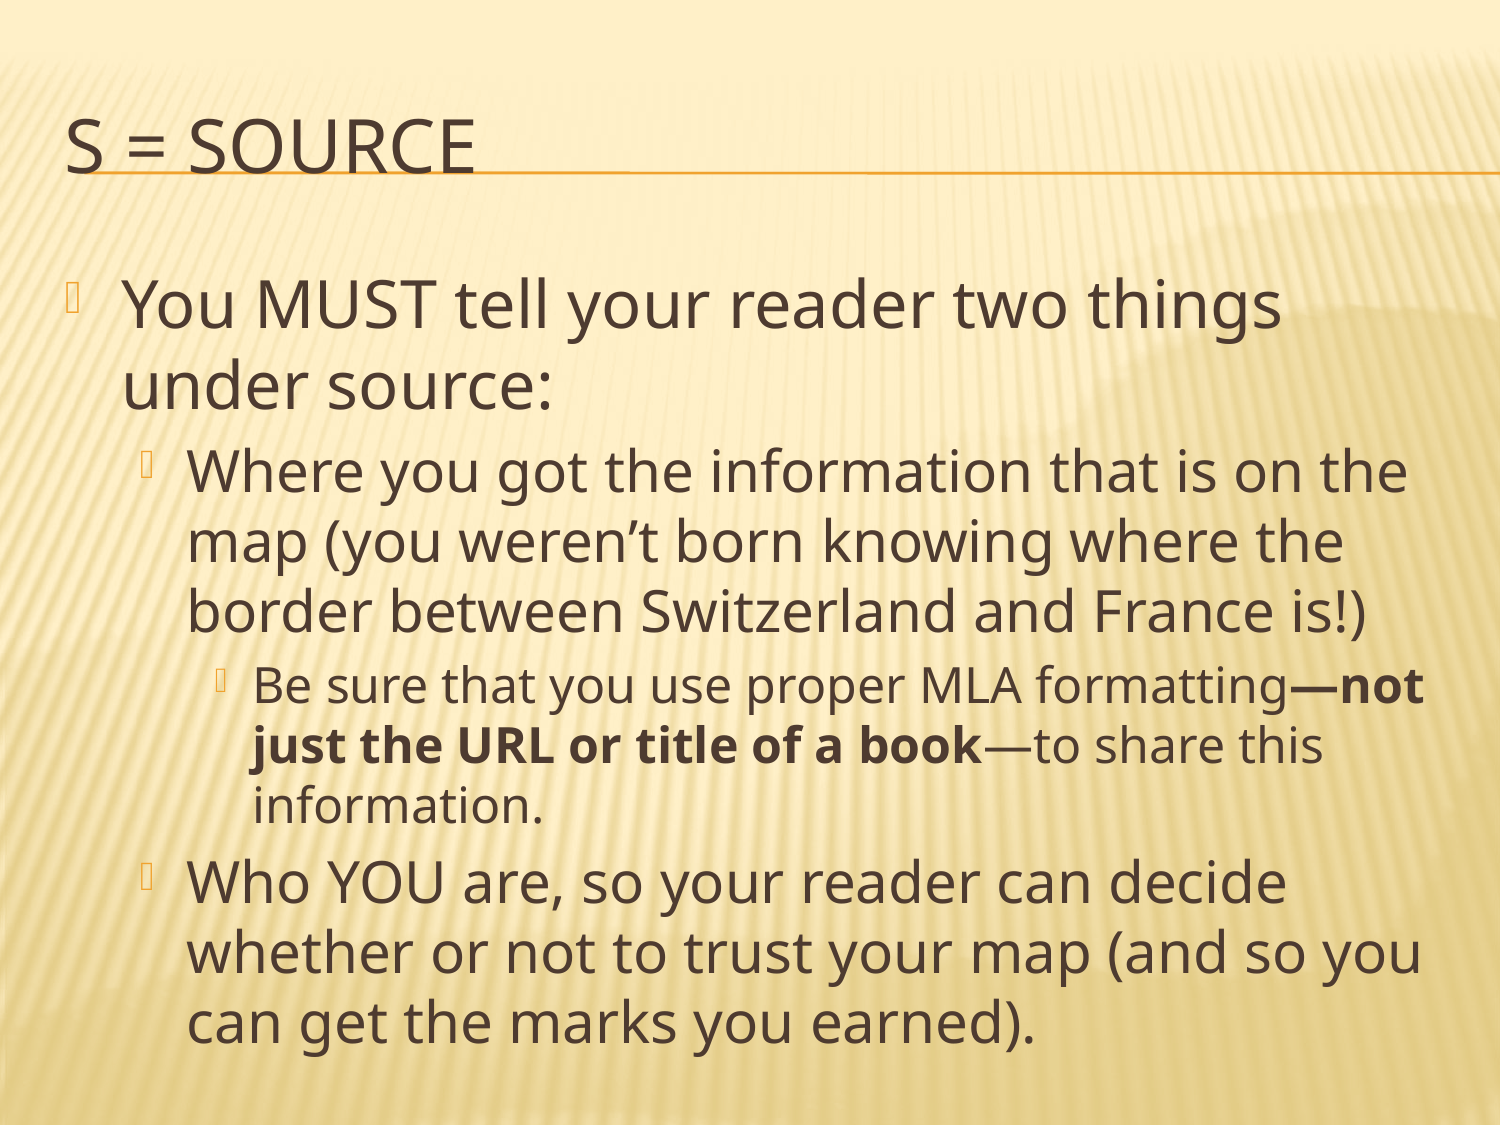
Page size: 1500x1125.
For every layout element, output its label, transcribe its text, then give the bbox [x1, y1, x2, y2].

title S = Source [50, 75, 1475, 213]
list You MUST tell your reader two things under source: Where you got the information that is on the map (you weren’t born knowing where the border between Switzerland and France is!) Be sure that you use proper MLA formatting—not just the URL or title of a book—to share this information. Who YOU are, so your reader can decide whether or not to trust your map (and so you can get the marks you earned). [50, 254, 1475, 1063]
